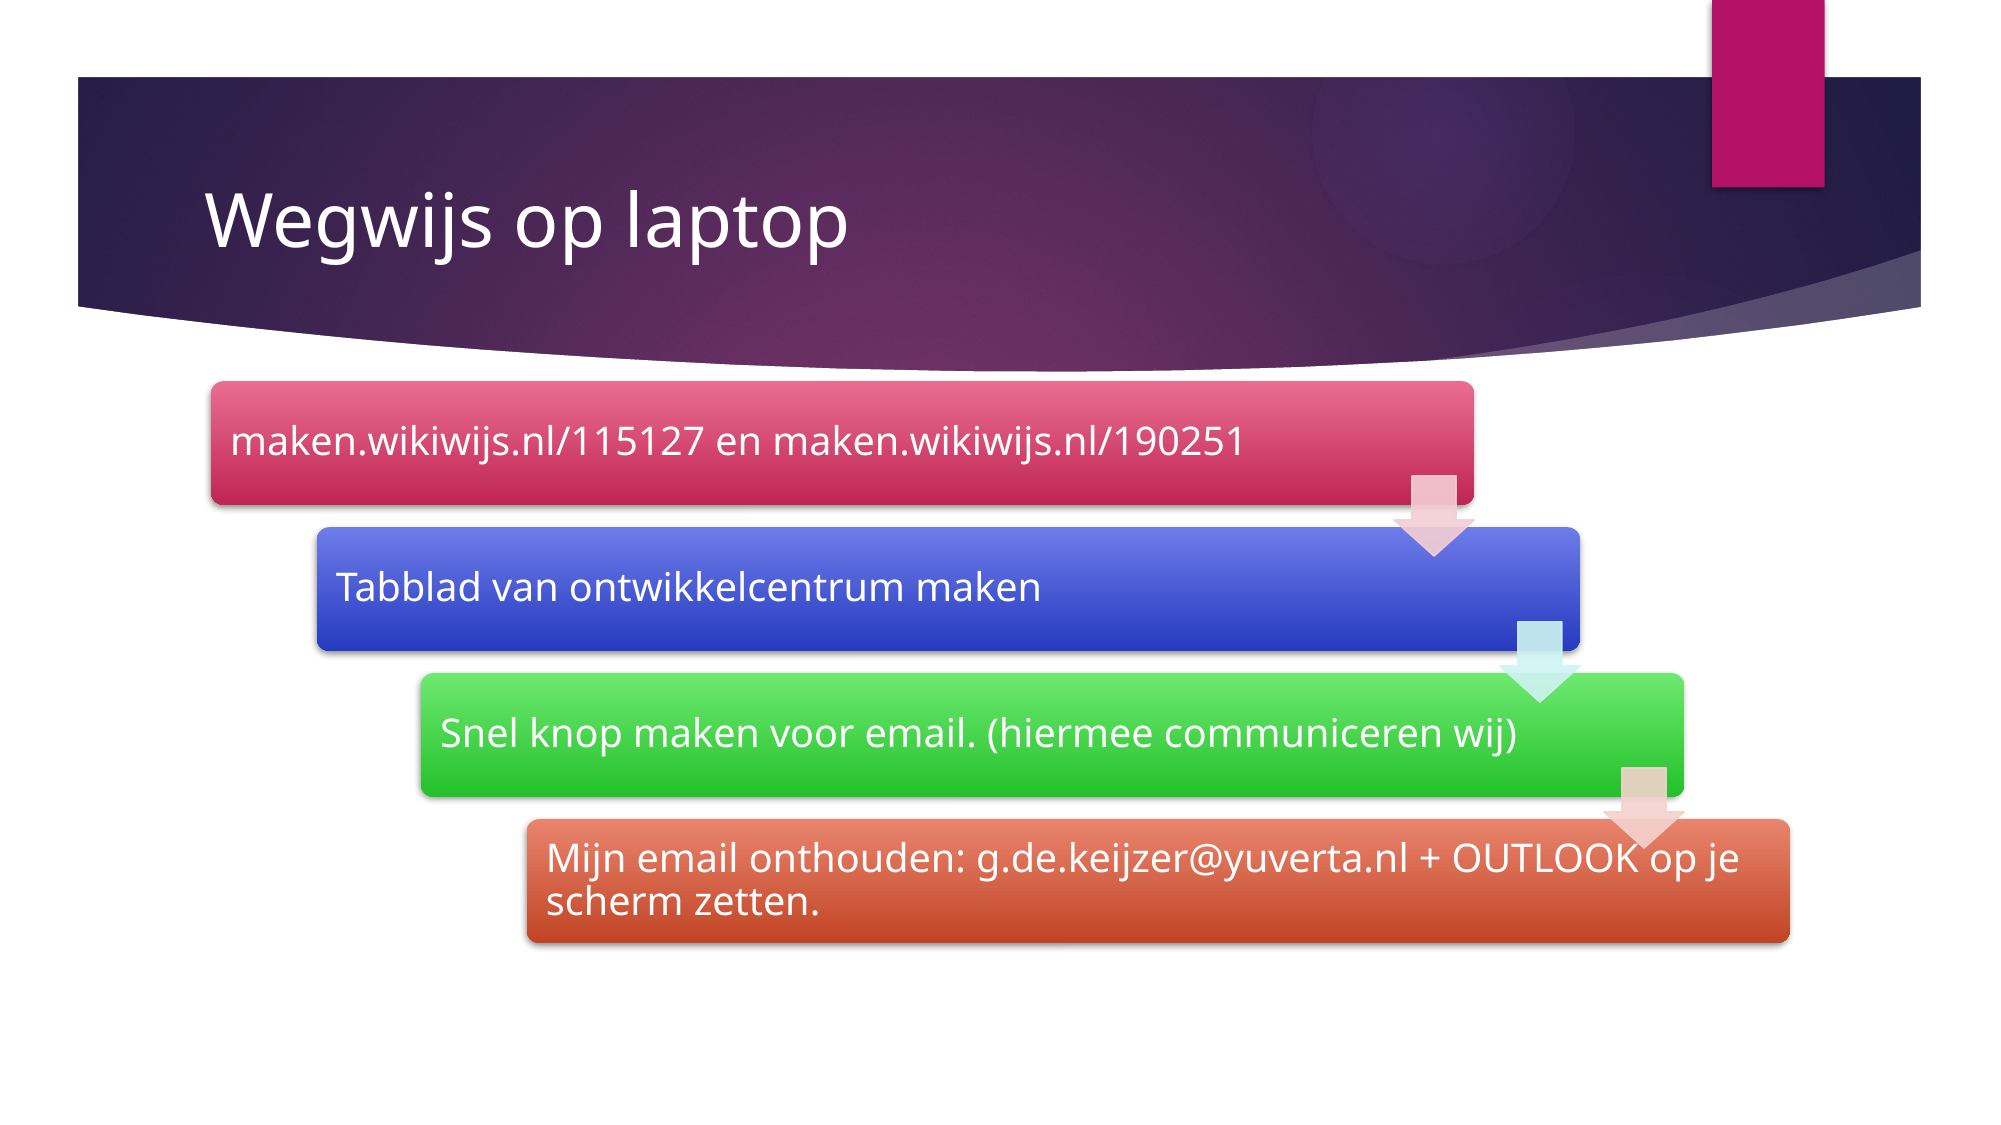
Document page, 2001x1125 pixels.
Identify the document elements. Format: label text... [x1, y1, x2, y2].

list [210, 380, 1791, 943]
title Wegwijs op laptop [189, 159, 1627, 276]
